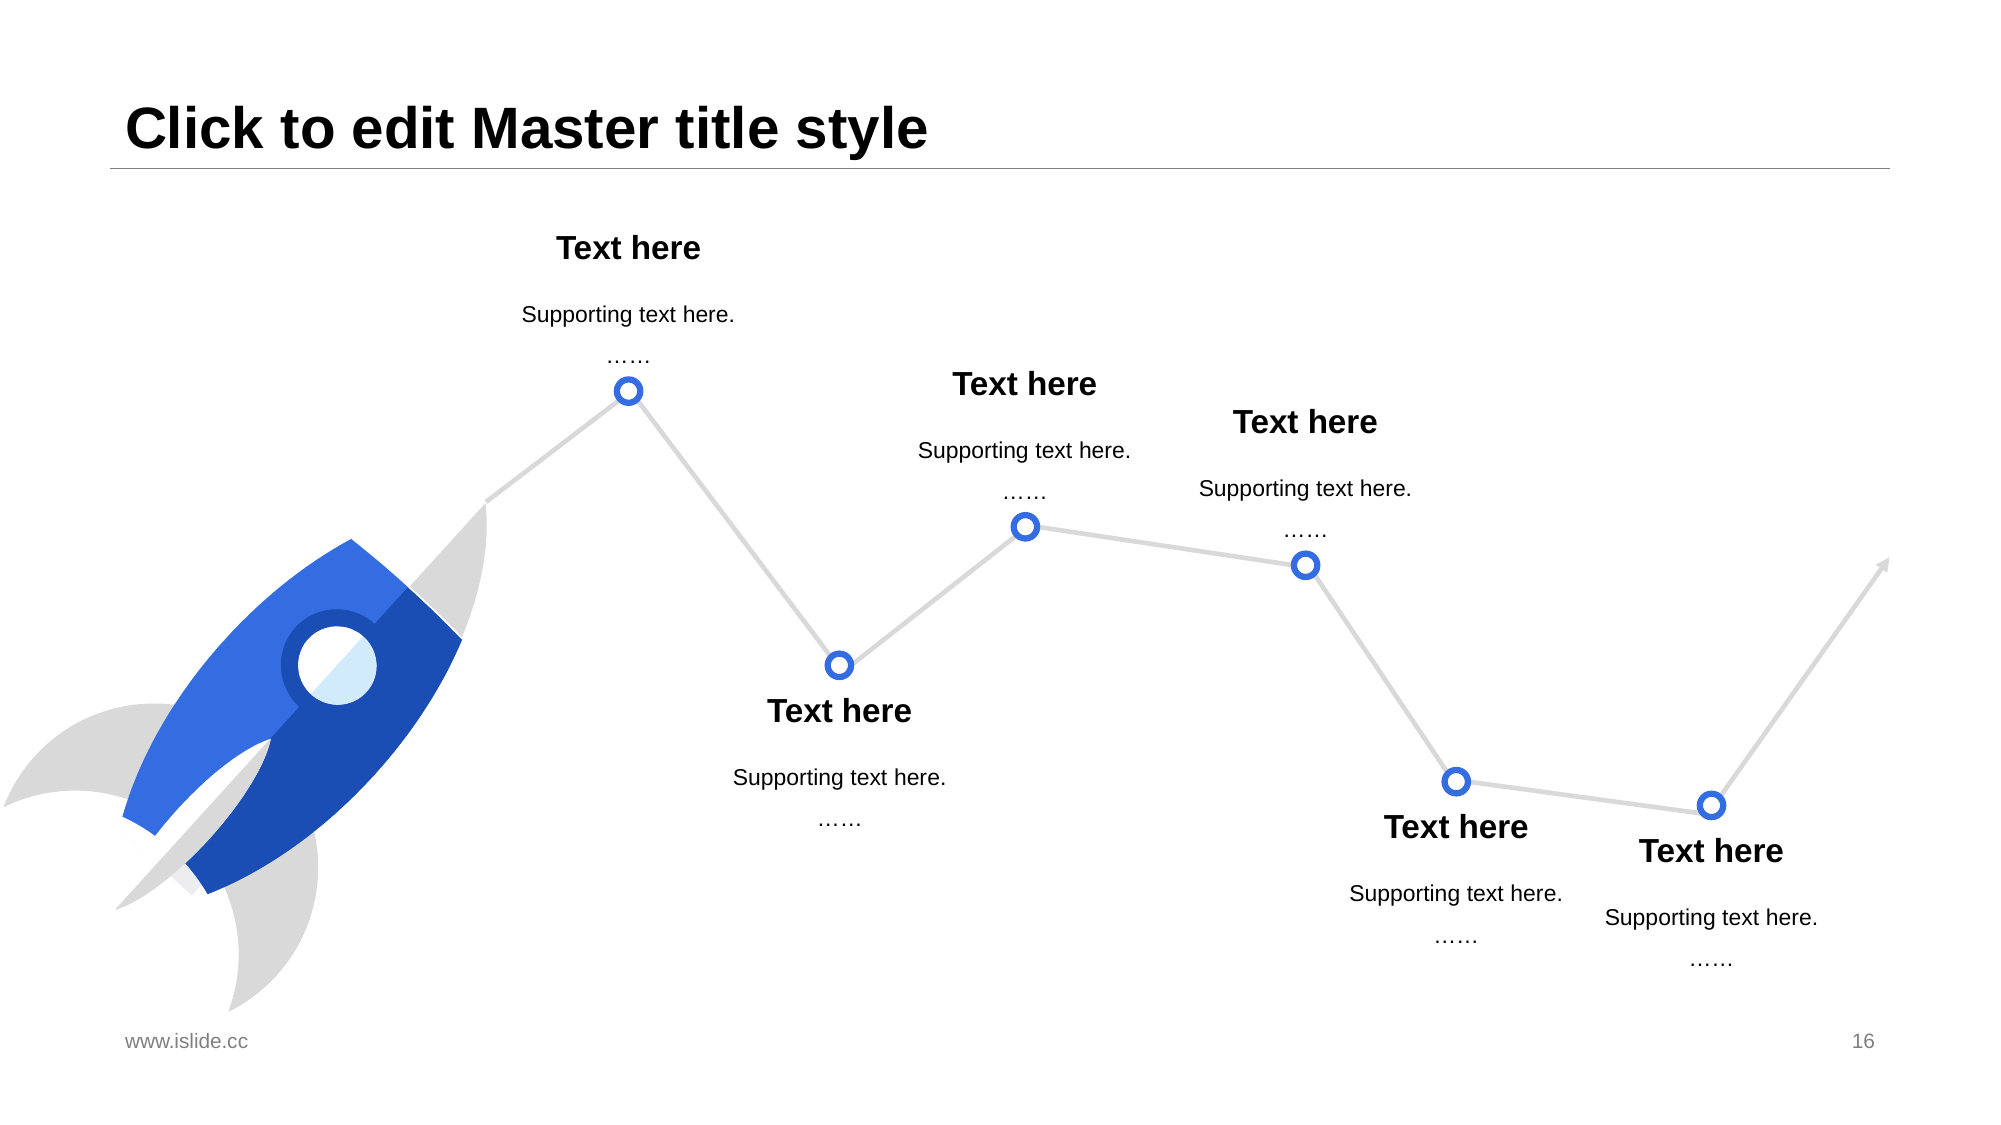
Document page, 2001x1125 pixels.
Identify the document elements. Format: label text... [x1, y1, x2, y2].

slide_number 16 [1412, 1023, 1890, 1058]
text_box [26, 213, 1890, 1007]
footer www.islide.cc [109, 1023, 790, 1058]
title Click to edit Master title style [109, 0, 1890, 169]
